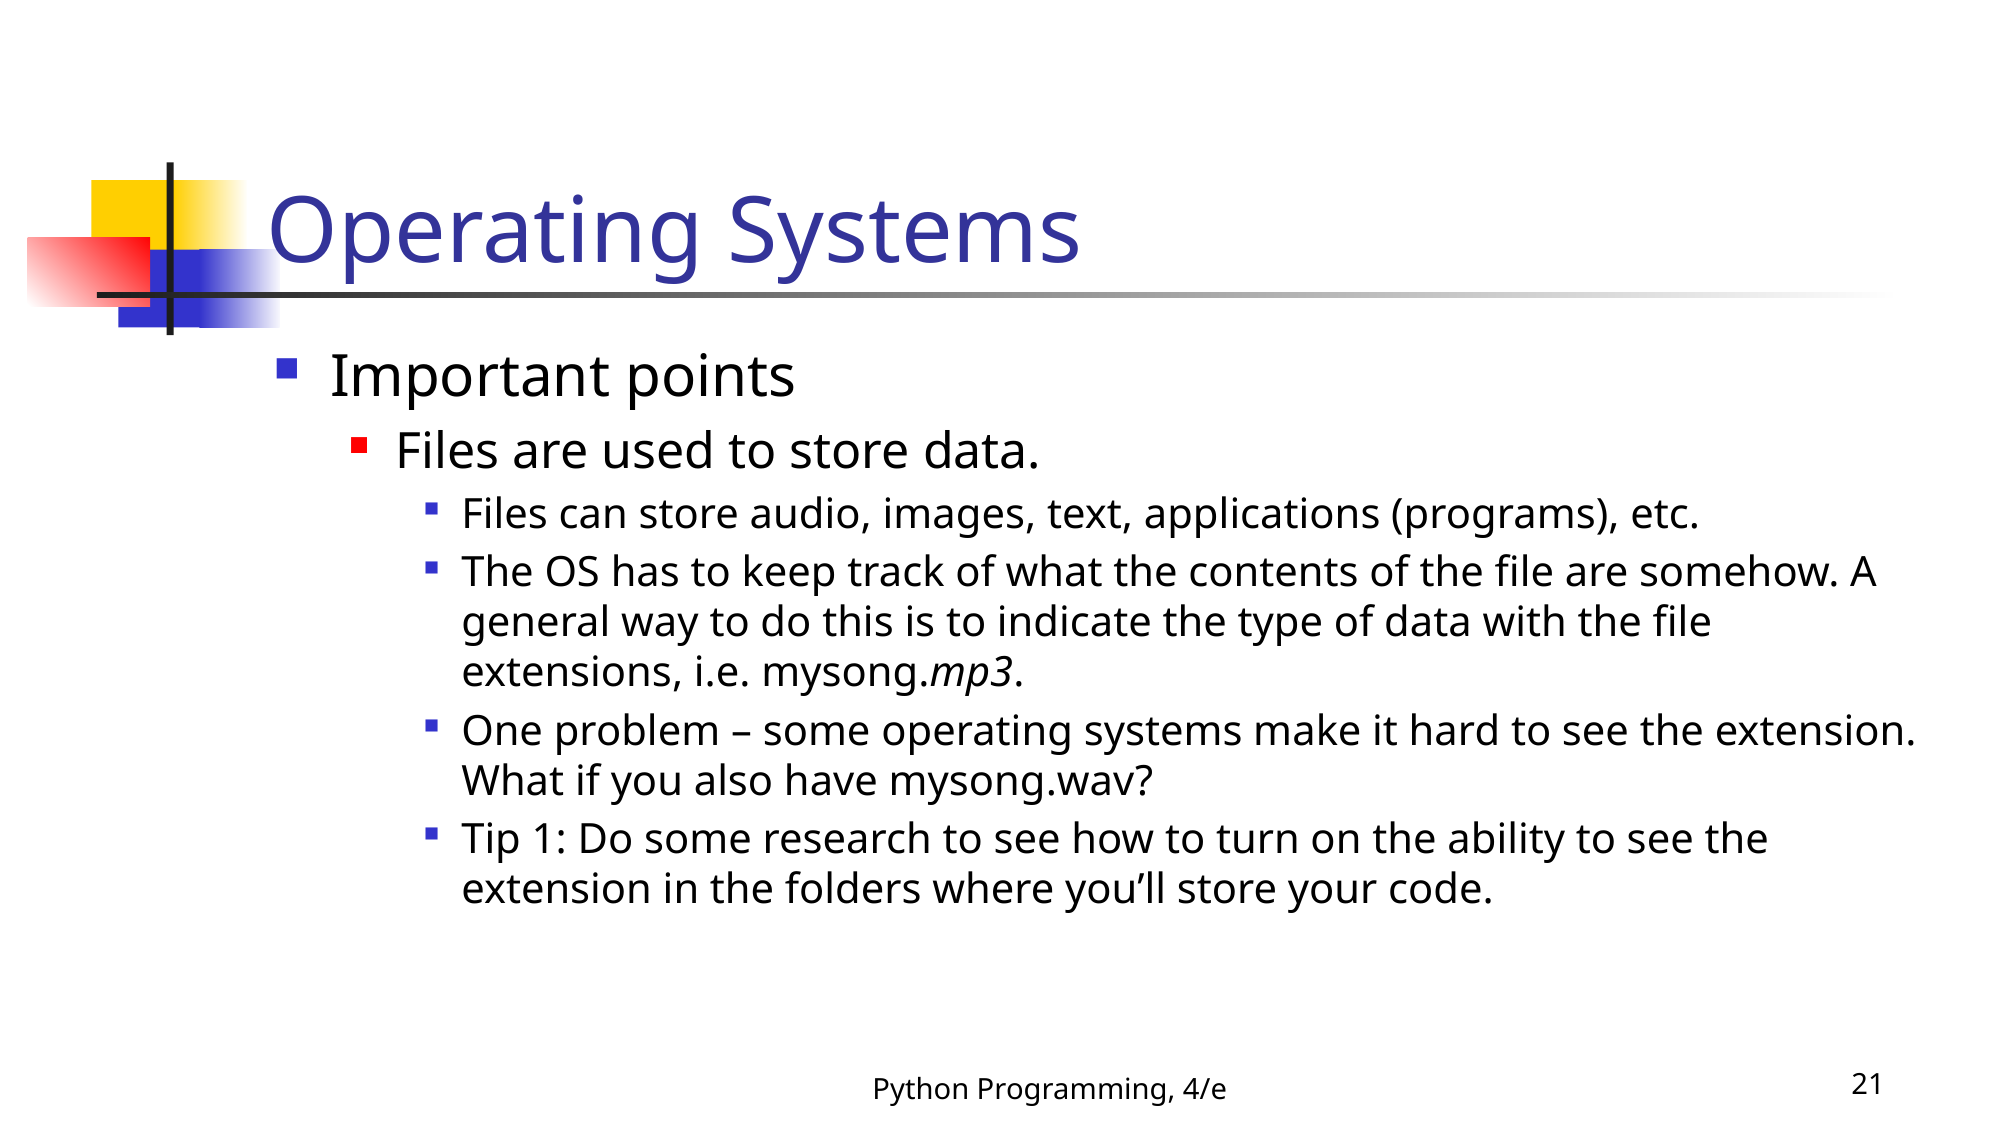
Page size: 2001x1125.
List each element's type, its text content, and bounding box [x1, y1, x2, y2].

list Important points Files are used to store data. Files can store audio, images, text, applications (programs), etc. The OS has to keep track of what the contents of the file are somehow. A general way to do this is to indicate the type of data with the file extensions, i.e. mysong.mp3. One problem – some operating systems make it hard to see the extension. What if you also have mysong.wav? Tip 1: Do some research to see how to turn on the ability to see the extension in the folders where you’ll store your code. [258, 331, 1959, 1006]
title Operating Systems [251, 101, 1957, 289]
footer Python Programming, 4/e [733, 1037, 1367, 1113]
slide_number 21 [1483, 1037, 1901, 1113]
